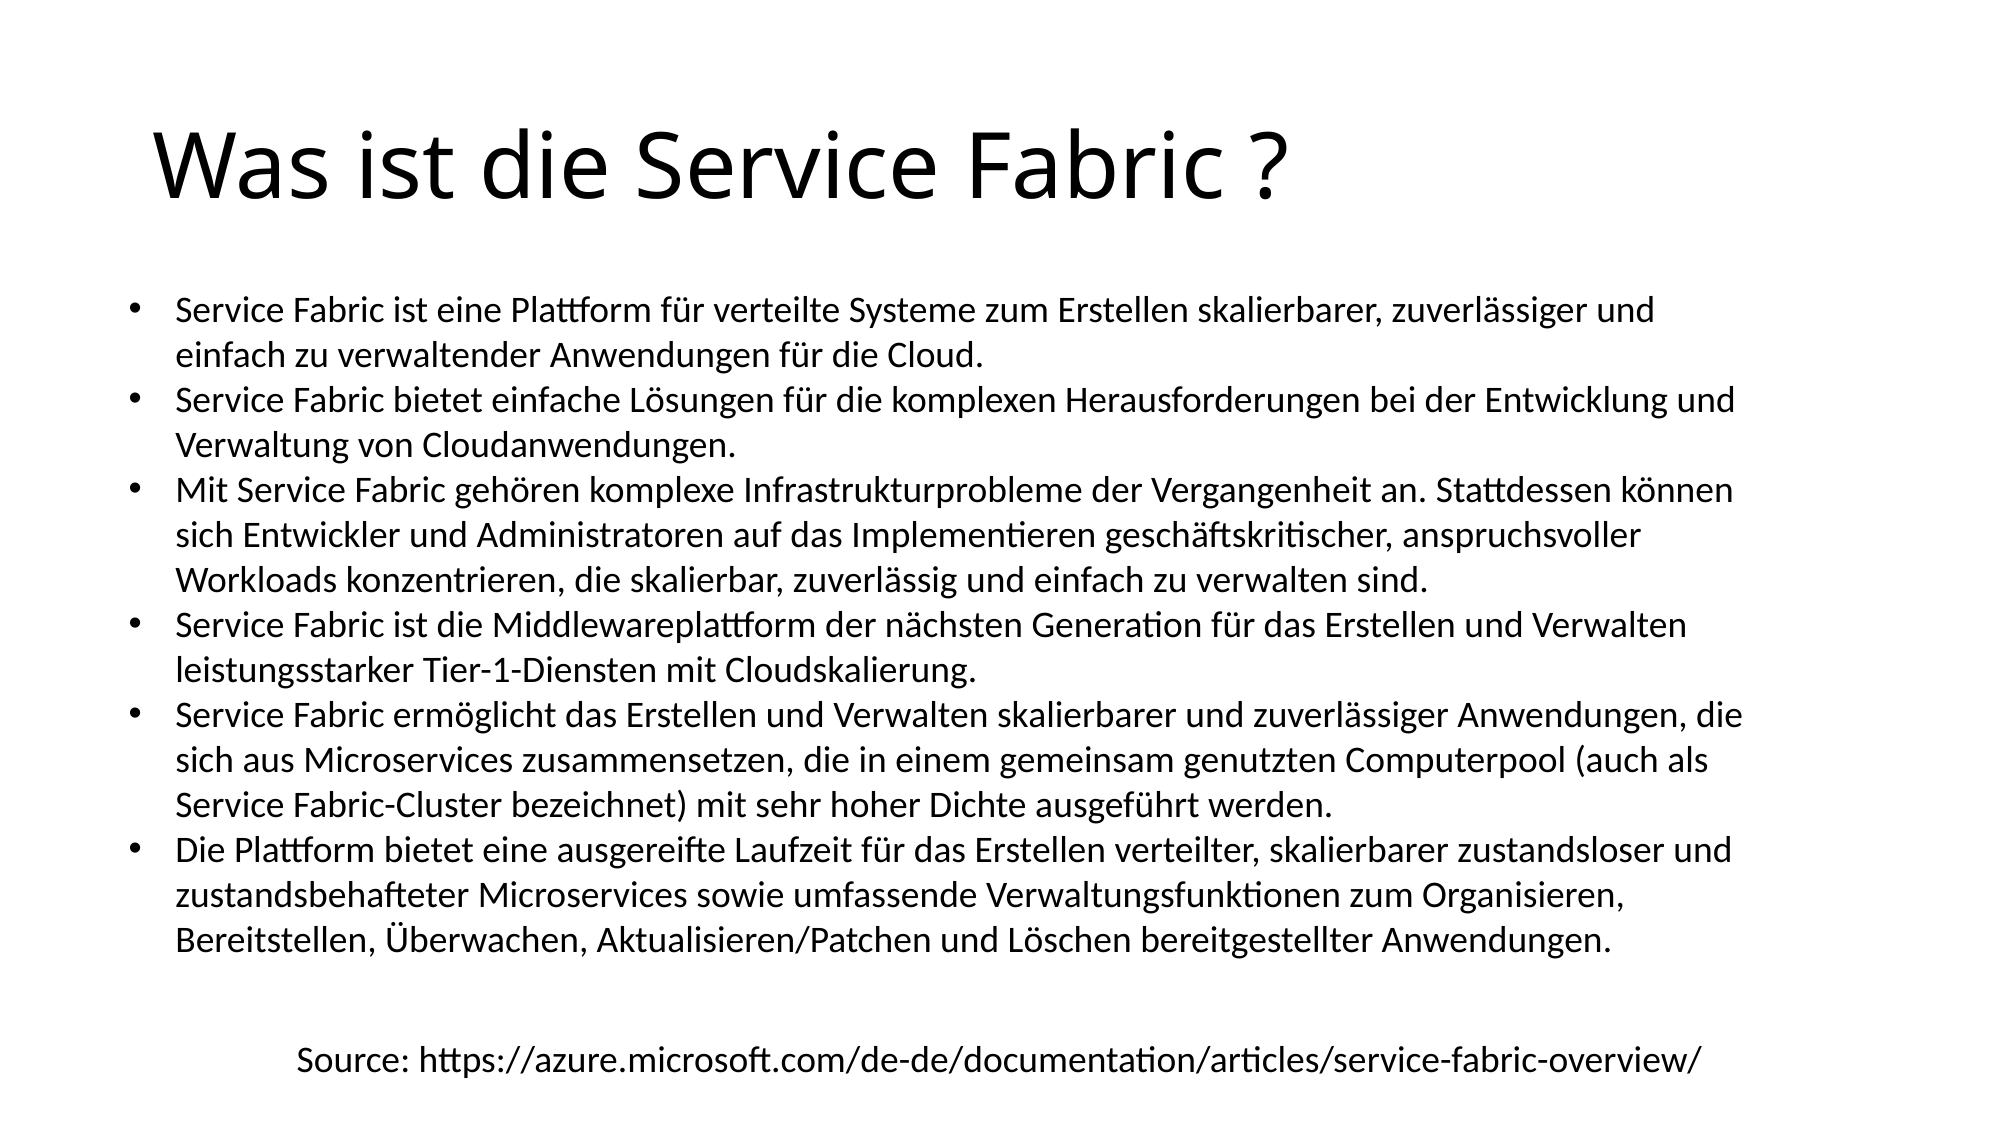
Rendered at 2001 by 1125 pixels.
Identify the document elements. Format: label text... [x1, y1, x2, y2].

title Was ist die Service Fabric ? [137, 59, 1863, 278]
text_box Source: https://azure.microsoft.com/de-de/documentation/articles/service-fabric-overview/ [281, 1027, 1719, 1088]
text_box Service Fabric ist eine Plattform für verteilte Systeme zum Erstellen skalierbarer, zuverlässiger und einfach zu verwaltender Anwendungen für die Cloud. Service Fabric bietet einfache Lösungen für die komplexen Herausforderungen bei der Entwicklung und Verwaltung von Cloudanwendungen. Mit Service Fabric gehören komplexe Infrastrukturprobleme der Vergangenheit an. Stattdessen können sich Entwickler und Administratoren auf das Implementieren geschäftskritischer, anspruchsvoller Workloads konzentrieren, die skalierbar, zuverlässig und einfach zu verwalten sind. Service Fabric ist die Middlewareplattform der nächsten Generation für das Erstellen und Verwalten leistungsstarker Tier-1-Diensten mit Cloudskalierung. Service Fabric ermöglicht das Erstellen und Verwalten skalierbarer und zuverlässiger Anwendungen, die sich aus Microservices zusammensetzen, die in einem gemeinsam genutzten Computerpool (auch als Service Fabric-Cluster bezeichnet) mit sehr hoher Dichte ausgeführt werden. Die Plattform bietet eine ausgereifte Laufzeit für das Erstellen verteilter, skalierbarer zustandsloser und zustandsbehafteter Microservices sowie umfassende Verwaltungsfunktionen zum Organisieren, Bereitstellen, Überwachen, Aktualisieren/Patchen und Löschen bereitgestellter Anwendungen. [113, 277, 1783, 967]
